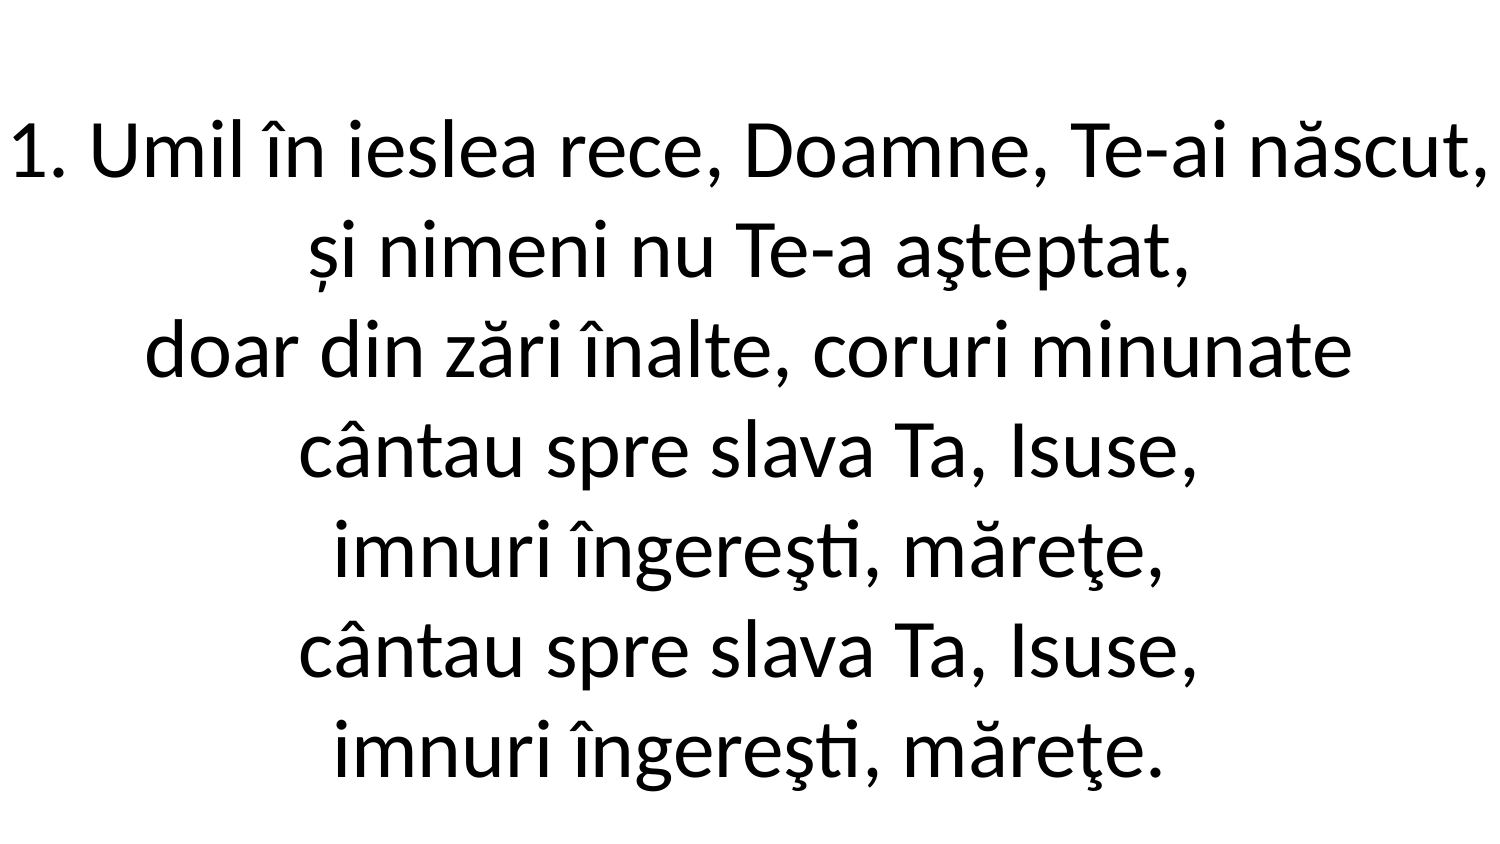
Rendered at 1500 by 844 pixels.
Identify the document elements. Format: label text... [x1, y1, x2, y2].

text_box 1. Umil în ieslea rece, Doamne, Te-ai născut, și nimeni nu Te-a aşteptat, doar din zări înalte, coruri minunate cântau spre slava Ta, Isuse, imnuri îngereşti, măreţe, cântau spre slava Ta, Isuse, imnuri îngereşti, măreţe. [0, 42, 1500, 802]
